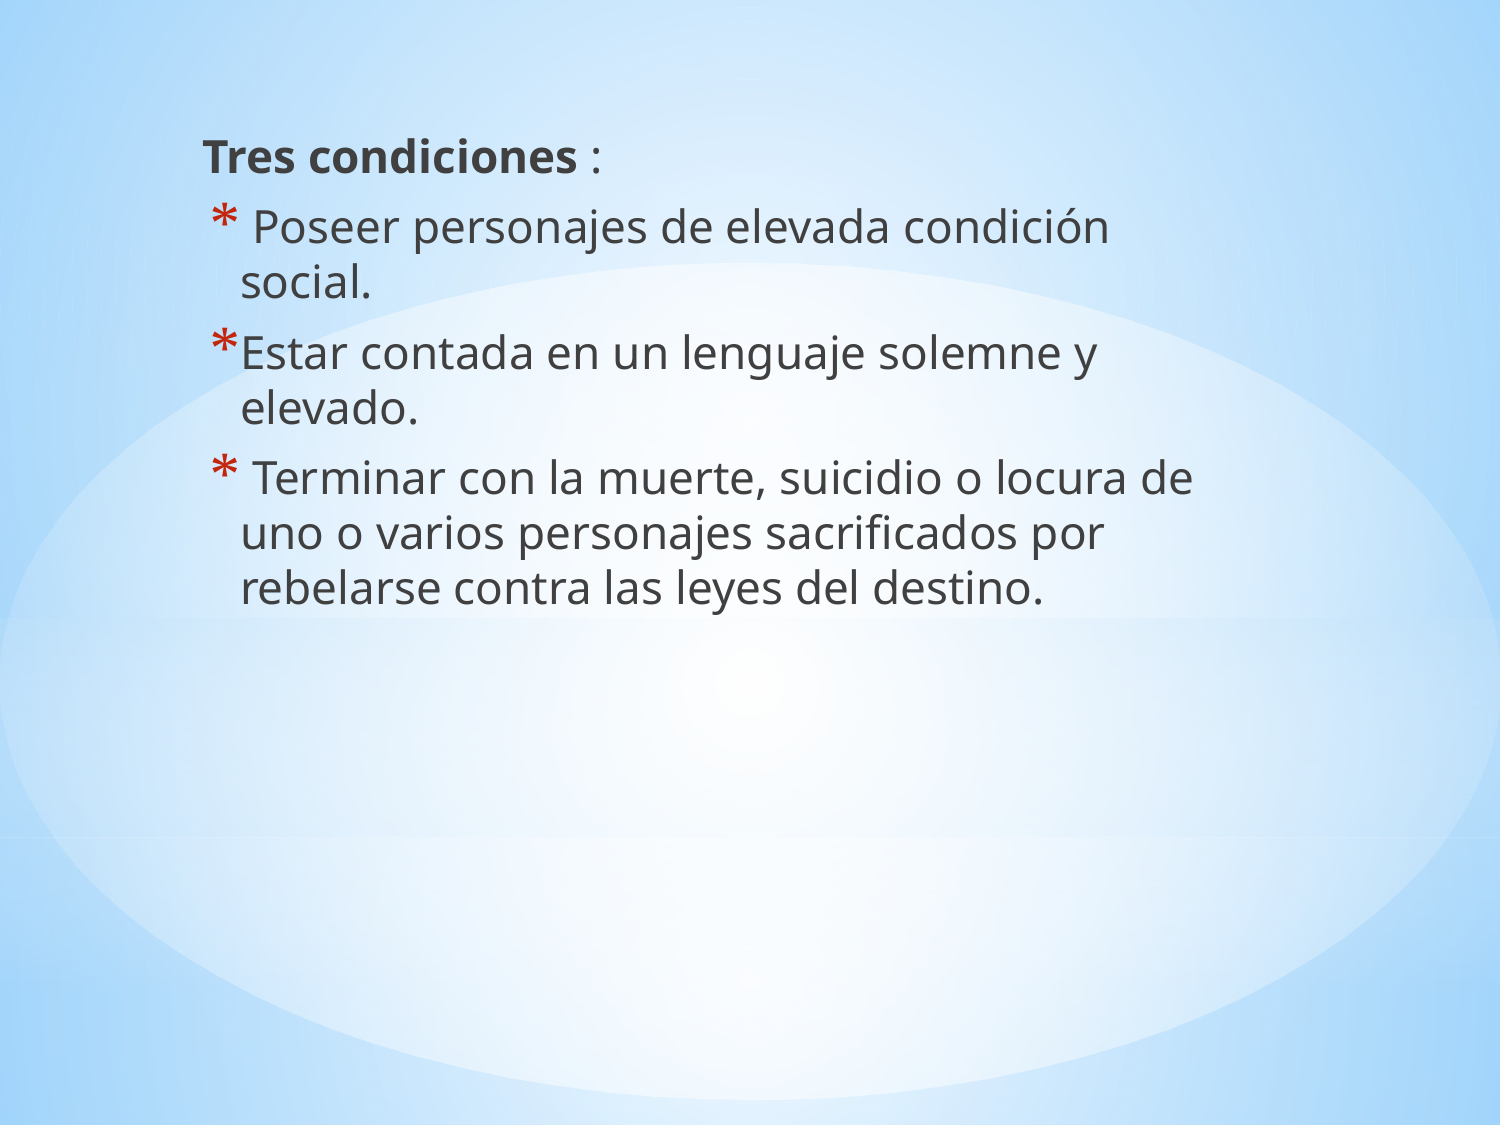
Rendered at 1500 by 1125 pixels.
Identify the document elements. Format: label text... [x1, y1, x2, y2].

list Tres condiciones : Poseer personajes de elevada condición social. Estar contada en un lenguaje solemne y elevado. Terminar con la muerte, suicidio o locura de uno o varios personajes sacrificados por rebelarse contra las leyes del destino. [187, 120, 1238, 690]
